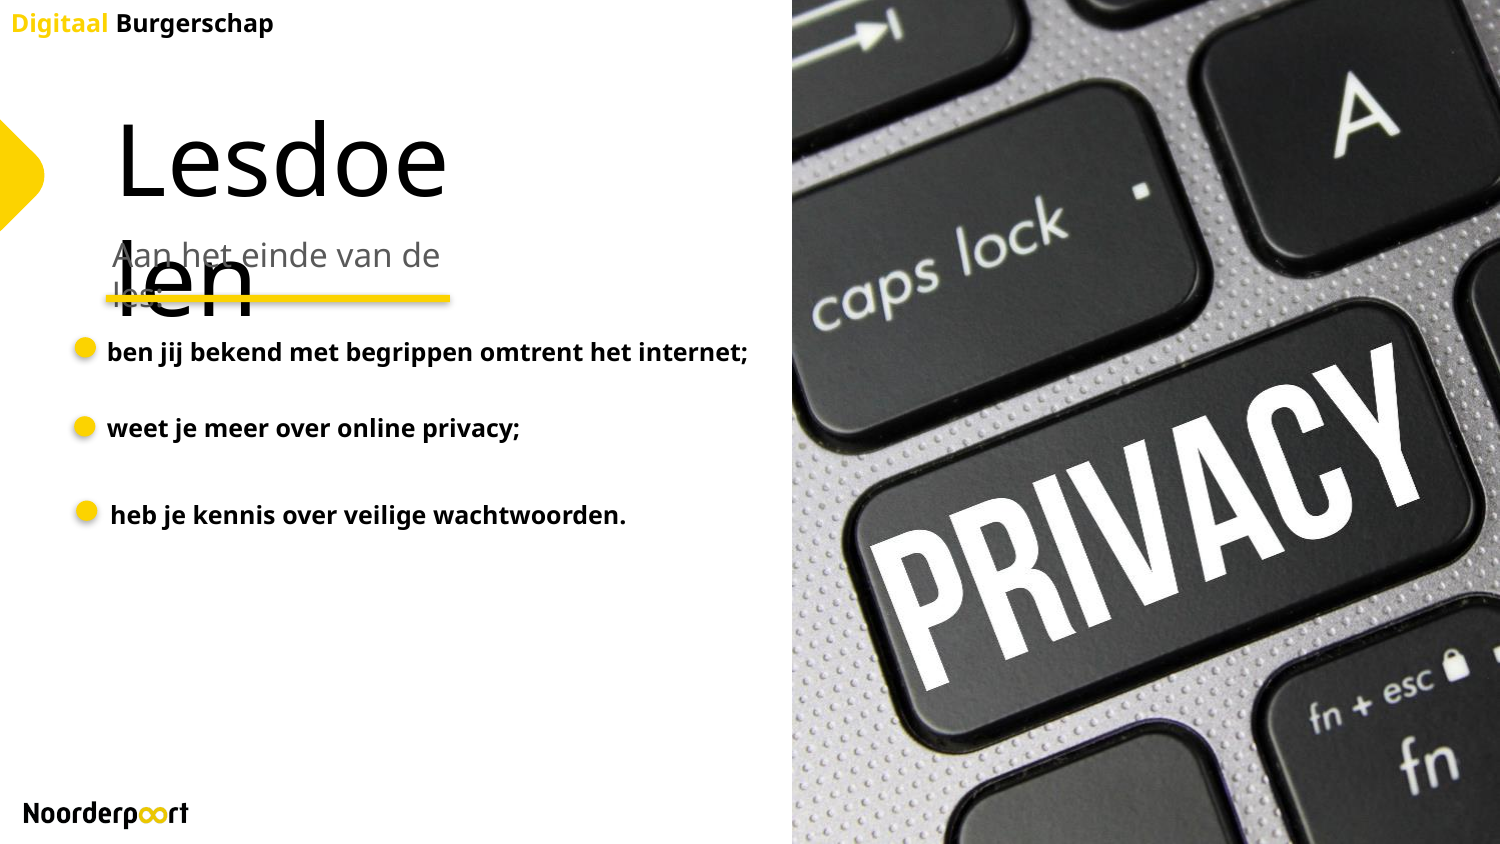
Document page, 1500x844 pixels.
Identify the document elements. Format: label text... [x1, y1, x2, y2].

text_box [0, 119, 45, 232]
text_box [74, 336, 97, 359]
text_box [75, 499, 99, 522]
text_box Aan het einde van de les: [97, 226, 484, 314]
text_box heb je kennis over veilige wachtwoorden. [95, 477, 710, 538]
text_box ben jij bekend met begrippen omtrent het internet; [92, 314, 777, 375]
picture [791, 0, 1500, 844]
text_box [0, 99, 47, 215]
text_box Digitaal Burgerschap [0, 0, 311, 45]
text_box [105, 294, 451, 303]
picture [22, 800, 189, 831]
text_box Lesdoelen [99, 89, 479, 226]
text_box weet je meer over online privacy; [92, 390, 563, 450]
text_box [73, 415, 97, 438]
